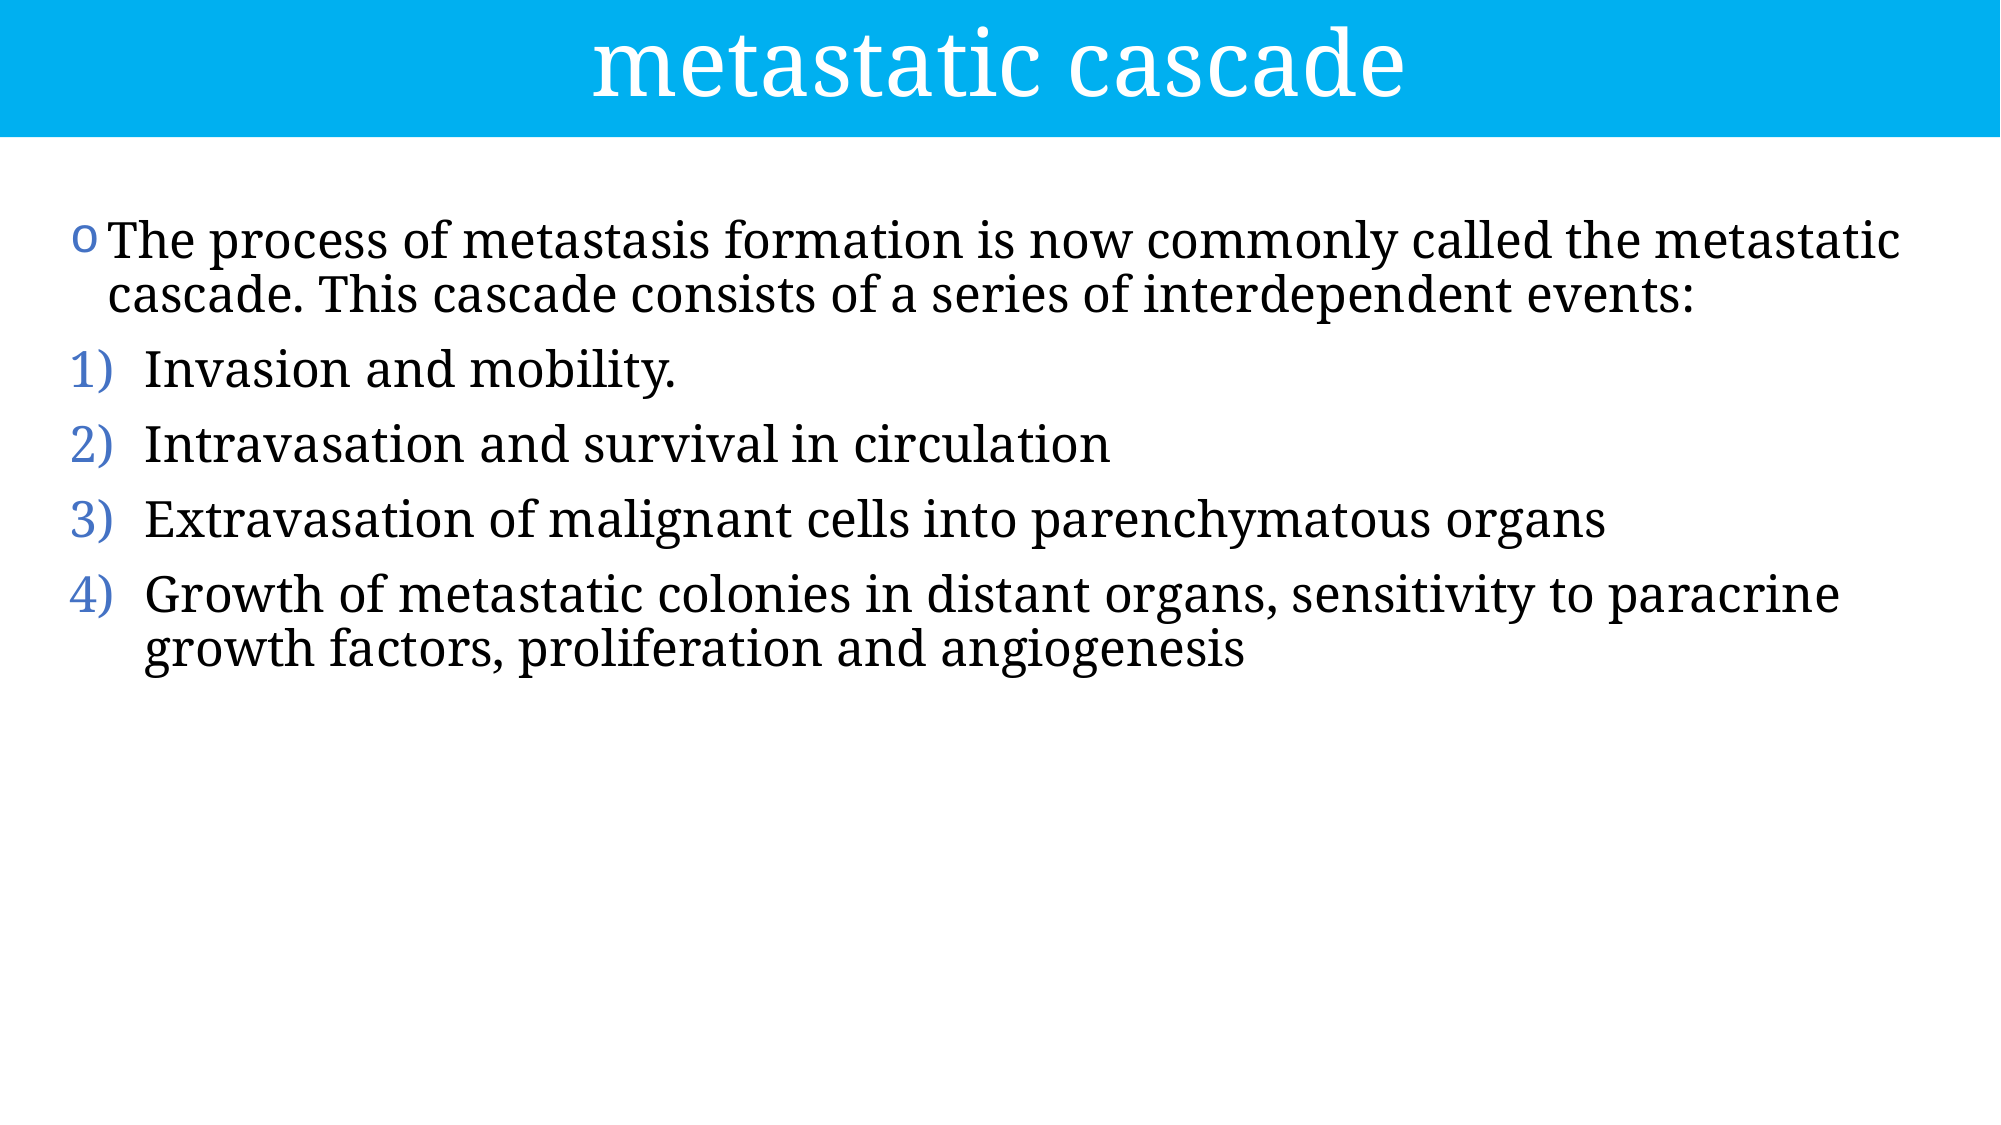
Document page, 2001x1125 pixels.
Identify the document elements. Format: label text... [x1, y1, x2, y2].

list The process of metastasis formation is now commonly called the metastatic cascade. This cascade consists of a series of interdependent events: Invasion and mobility. Intravasation and survival in circulation Extravasation of malignant cells into parenchymatous organs Growth of metastatic colonies in distant organs, sensitivity to paracrine growth factors, proliferation and angiogenesis [55, 208, 1945, 1047]
text_box metastatic cascade [0, 0, 2000, 138]
